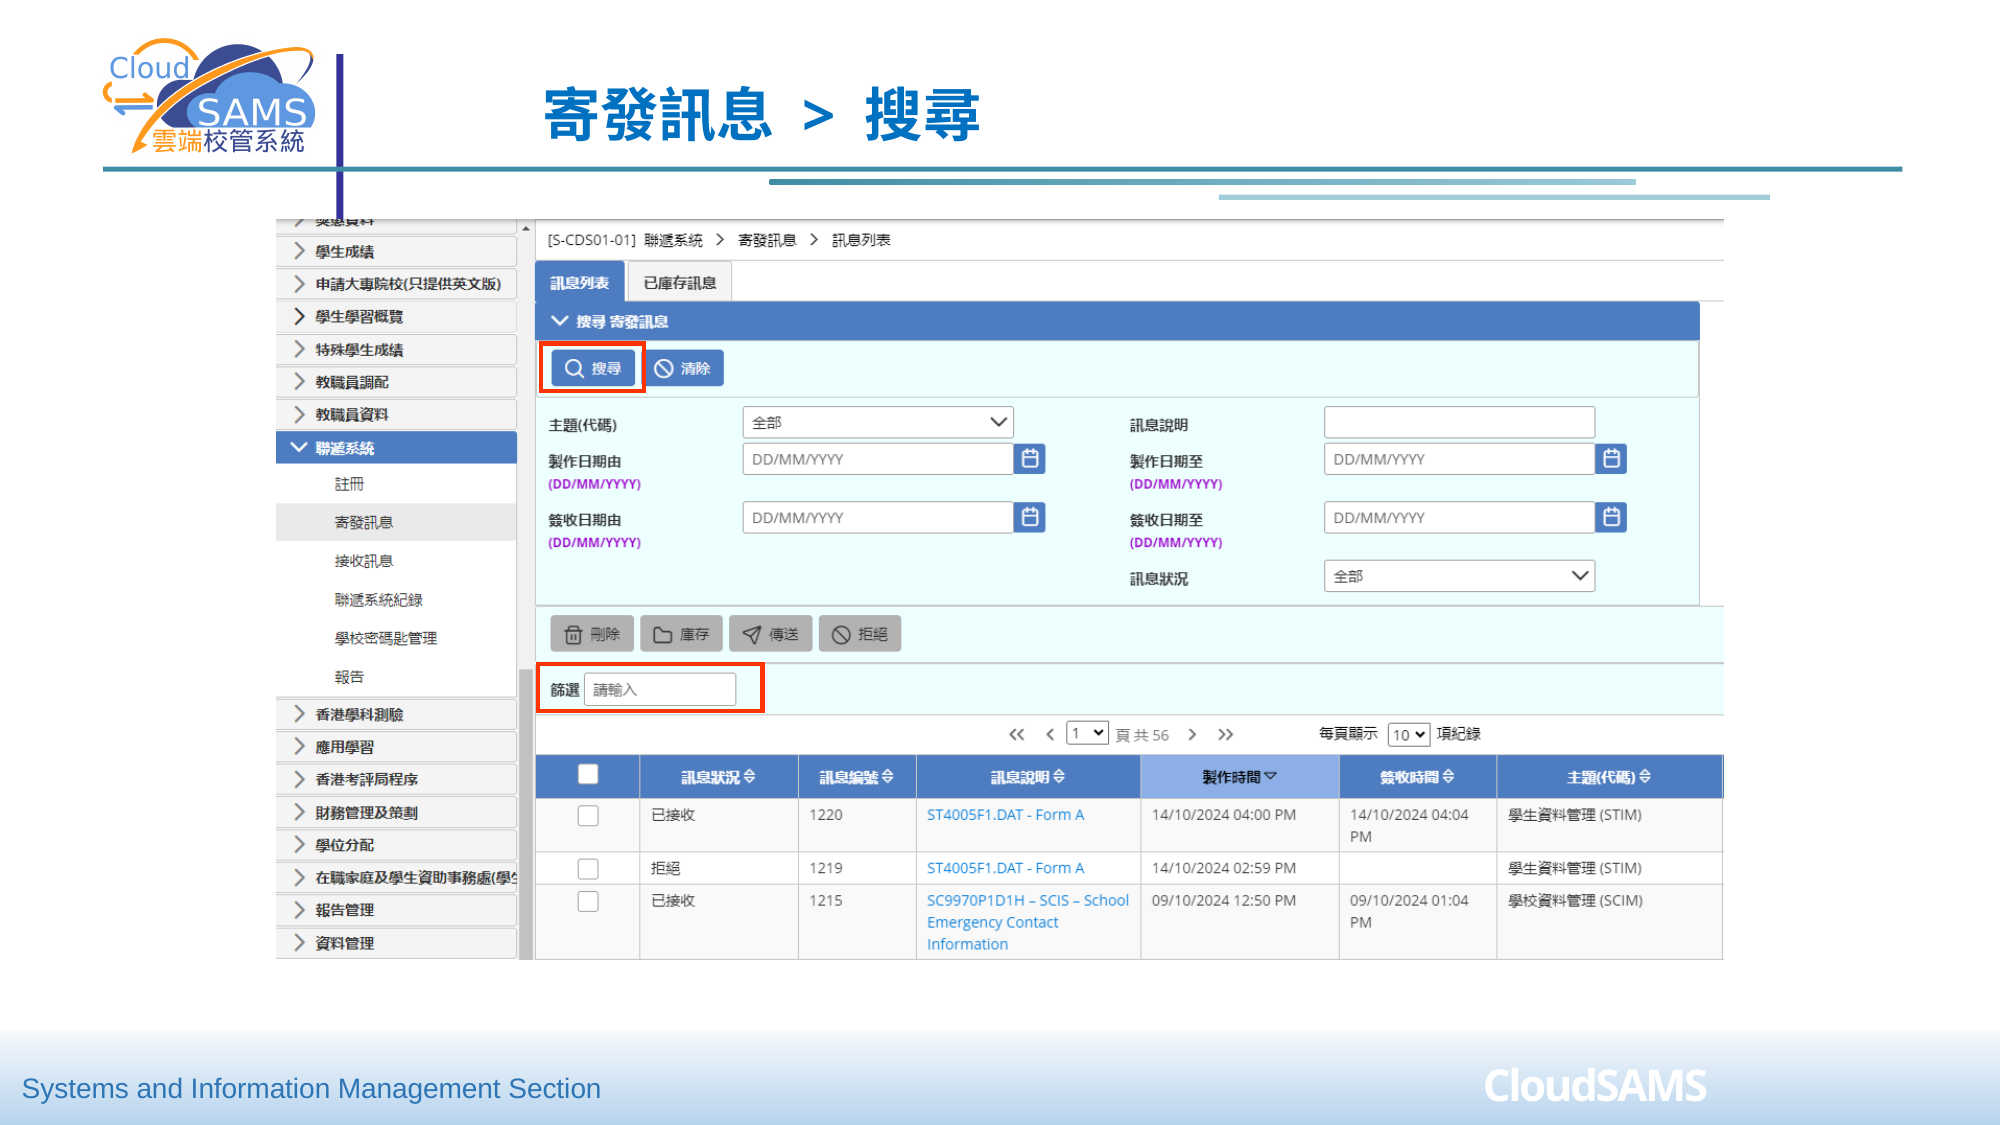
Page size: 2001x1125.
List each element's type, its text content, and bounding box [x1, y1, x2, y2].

picture [276, 219, 1724, 960]
text_box 寄發訊息 > 搜尋 [527, 30, 1703, 156]
picture [87, 7, 349, 175]
